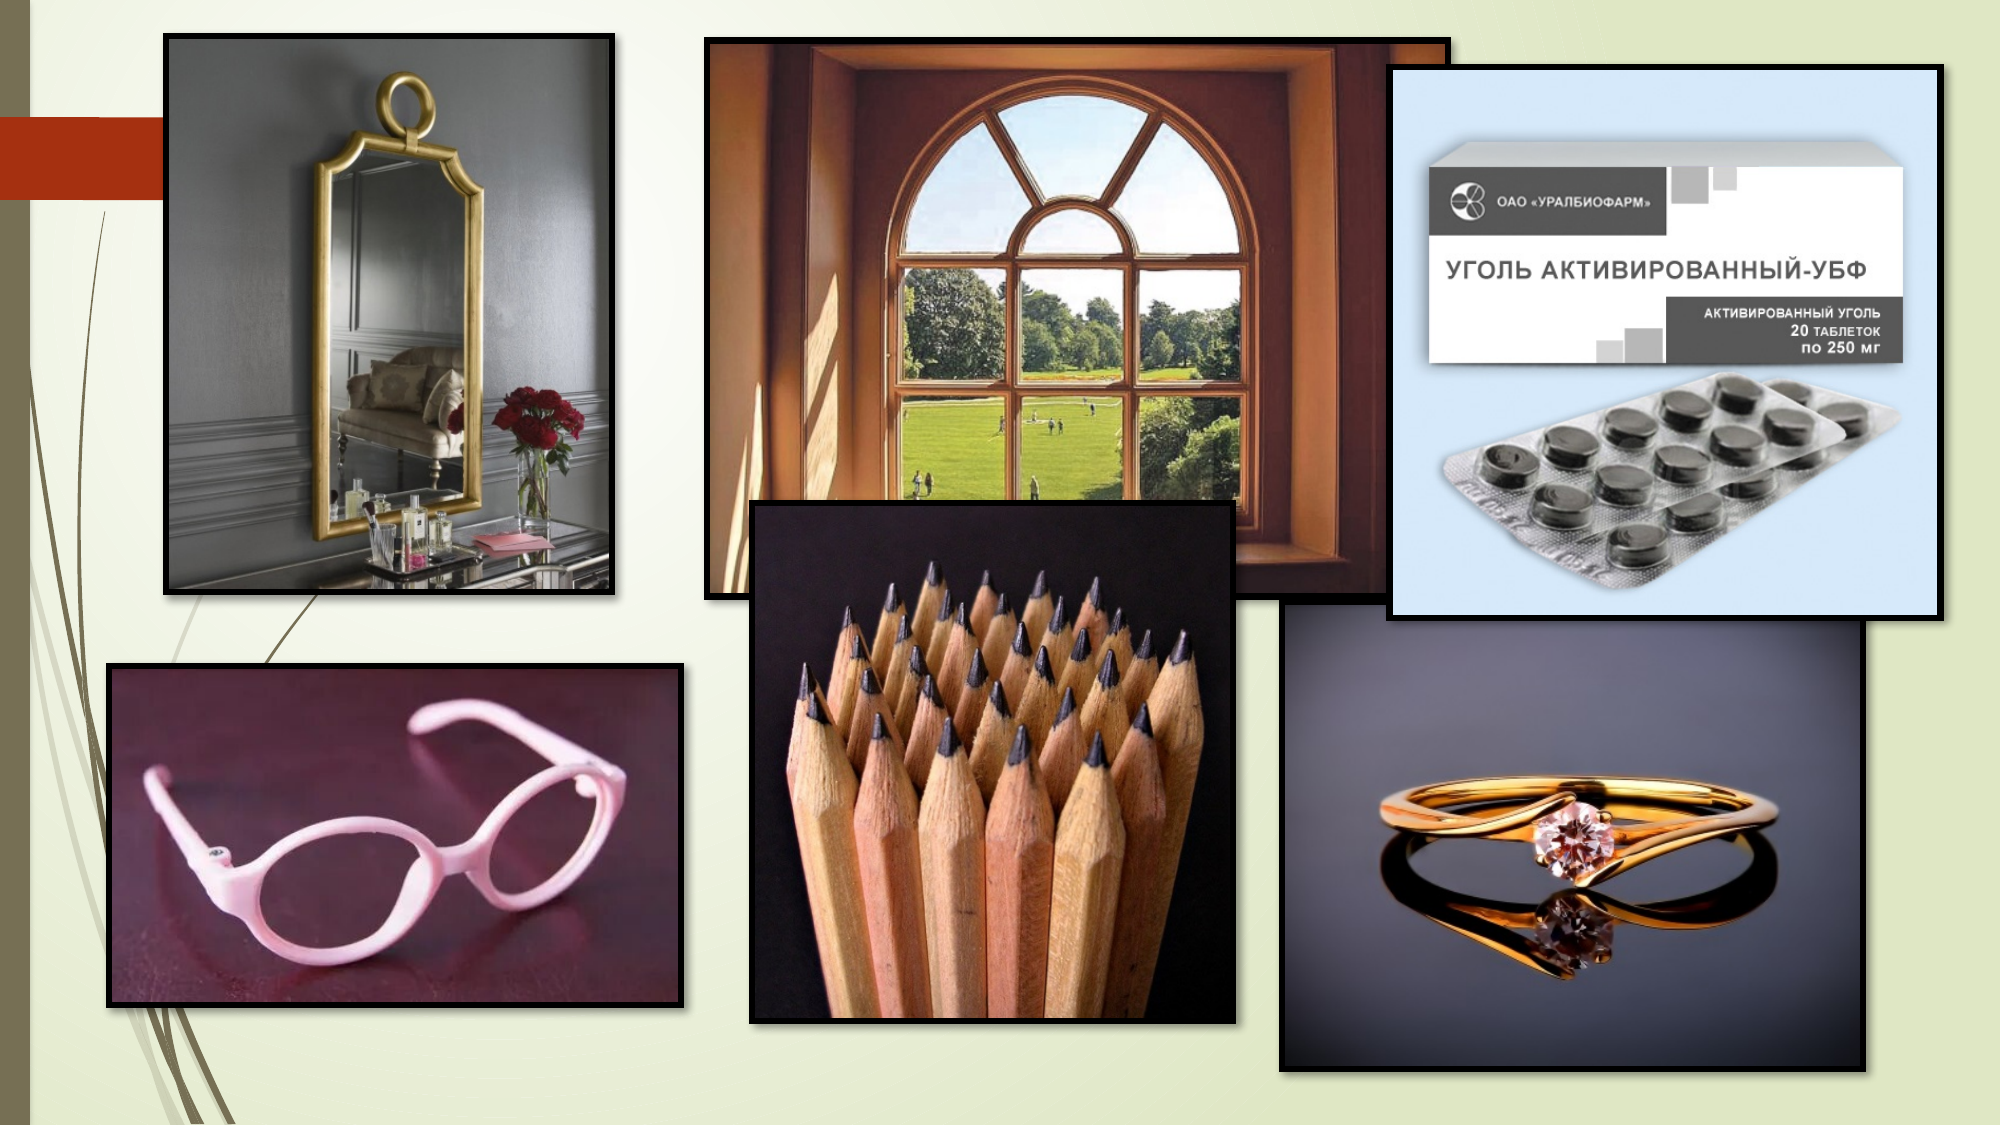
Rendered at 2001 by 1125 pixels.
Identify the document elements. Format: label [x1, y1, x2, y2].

picture [111, 668, 679, 1002]
picture [168, 38, 609, 590]
picture [709, 43, 1938, 1066]
